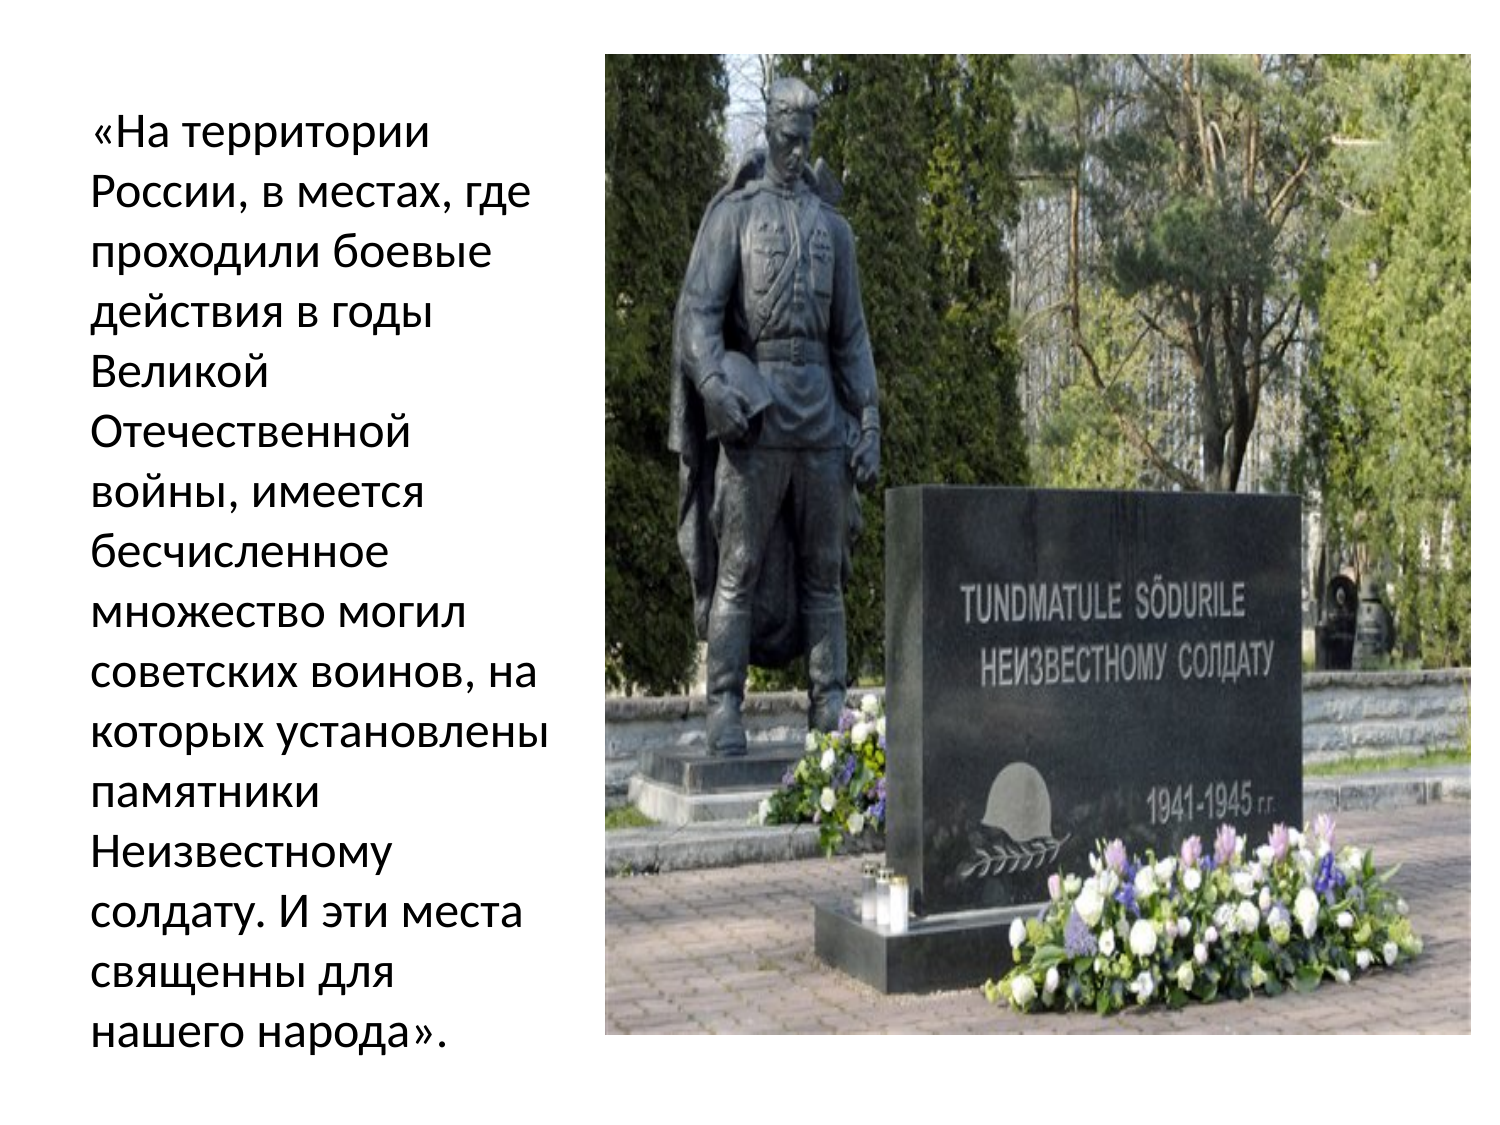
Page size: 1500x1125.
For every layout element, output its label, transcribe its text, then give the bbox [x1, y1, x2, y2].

list «На территории России, в местах, где проходили боевые действия в годы Великой Отечественной войны, имеется бесчисленное множество могил советских воинов, на которых установлены памятники Неизвестному солдату. И эти места священны для нашего народа». [75, 90, 569, 1005]
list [605, 54, 1471, 1036]
